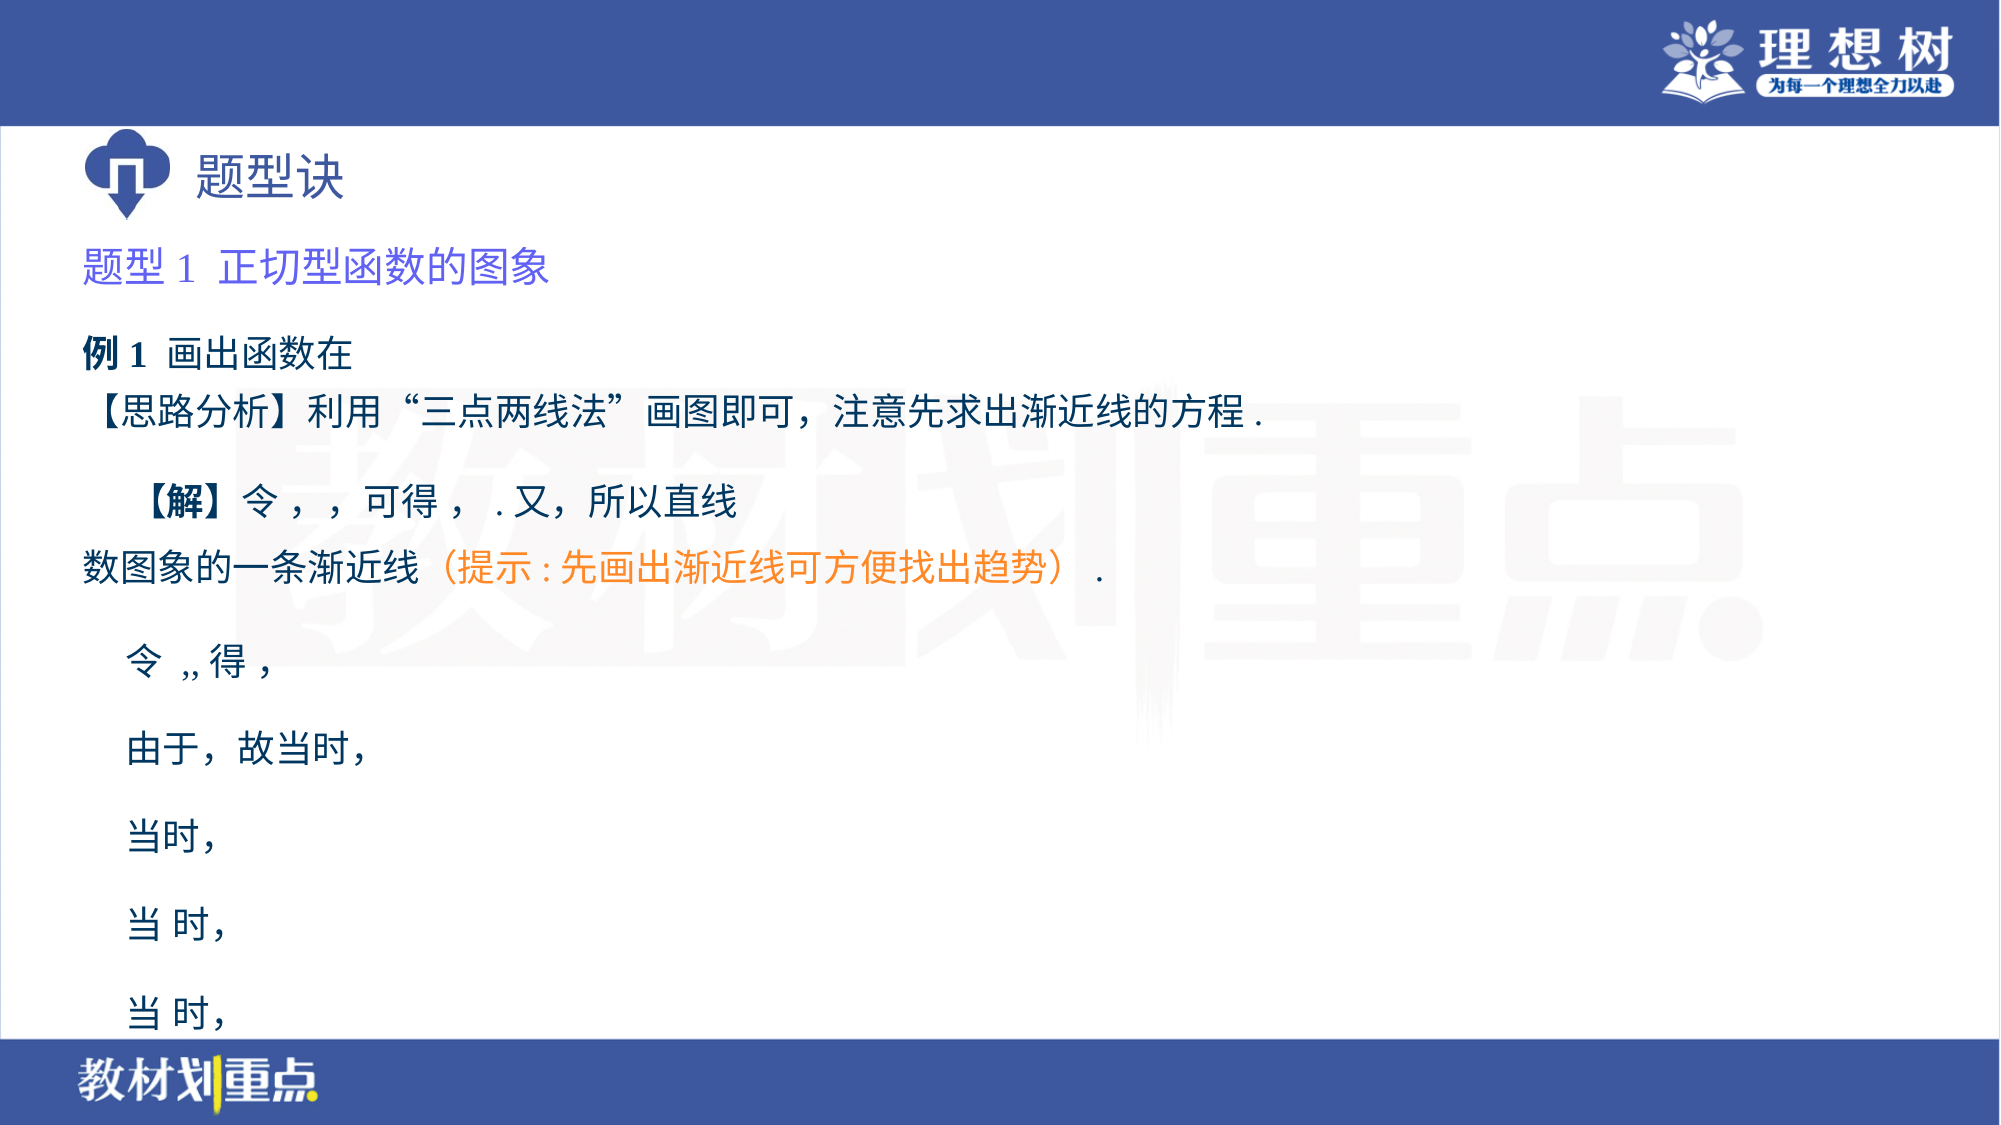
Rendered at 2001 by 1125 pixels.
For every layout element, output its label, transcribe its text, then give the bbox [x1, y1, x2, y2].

picture [0, 0, 2000, 1125]
text_box 题型1 正切型函数的图象 [82, 220, 1817, 354]
text_box 【思路分析】利用“三点两线法”画图即可，注意先求出渐近线的方程. [82, 368, 1817, 427]
text_box 题型诀 [194, 132, 491, 219]
